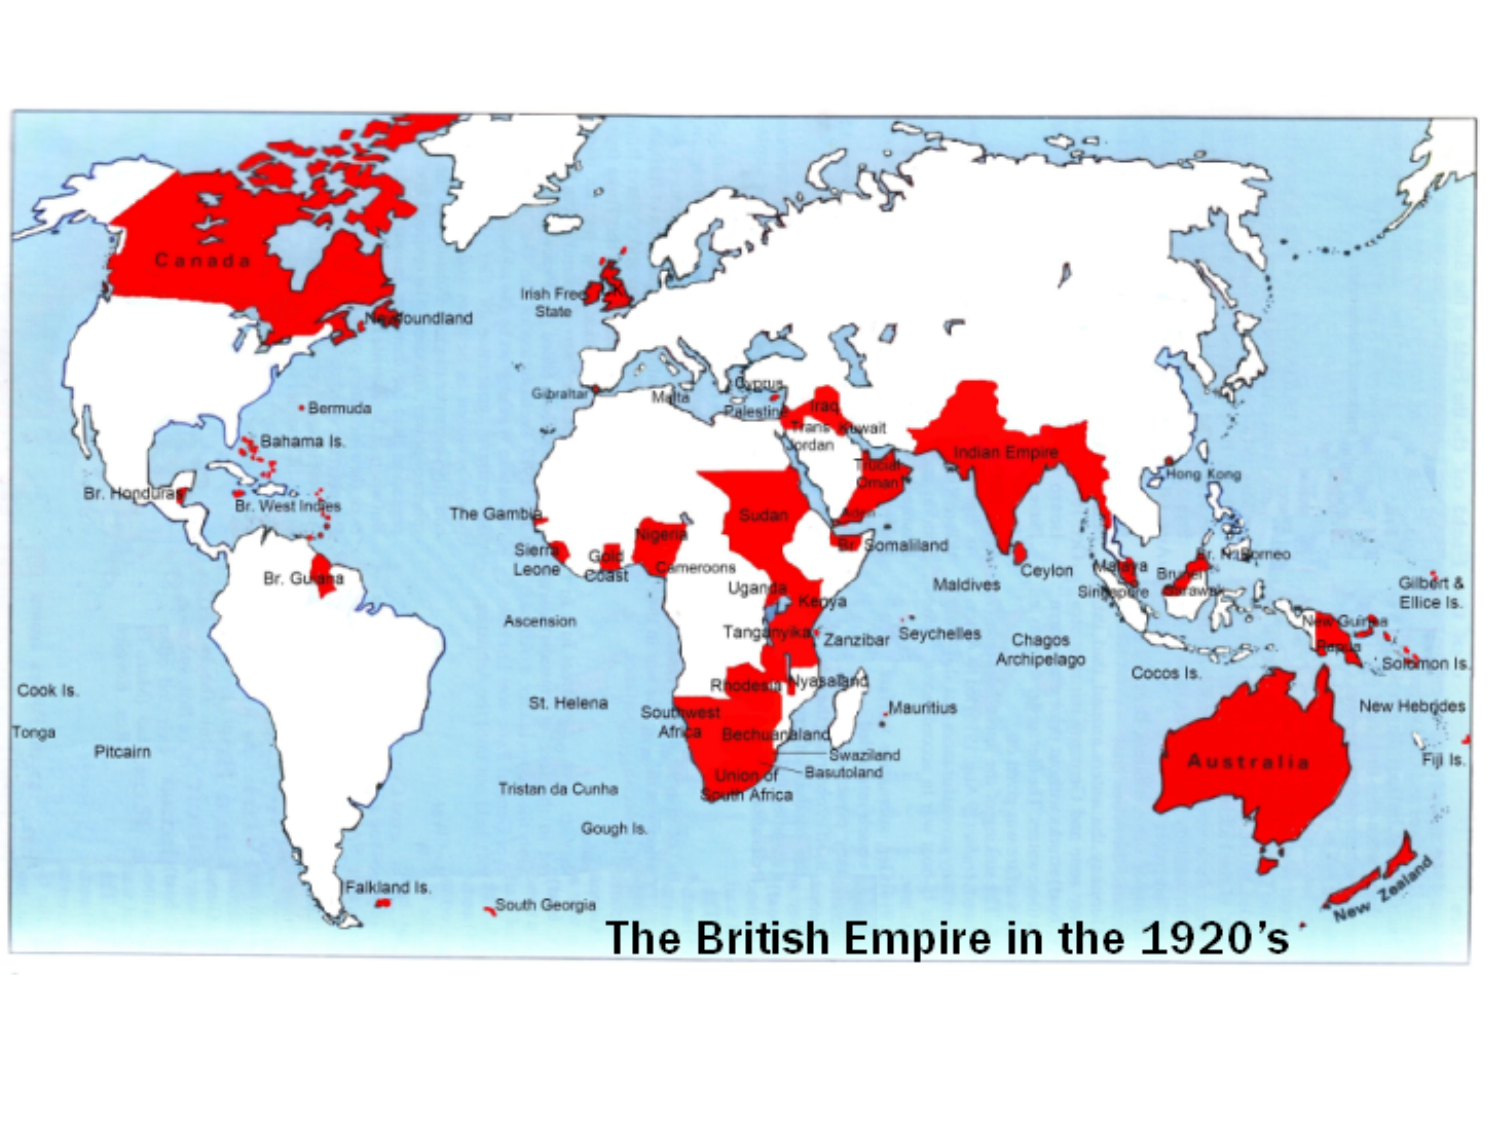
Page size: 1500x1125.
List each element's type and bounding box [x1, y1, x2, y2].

picture [0, 87, 1480, 976]
